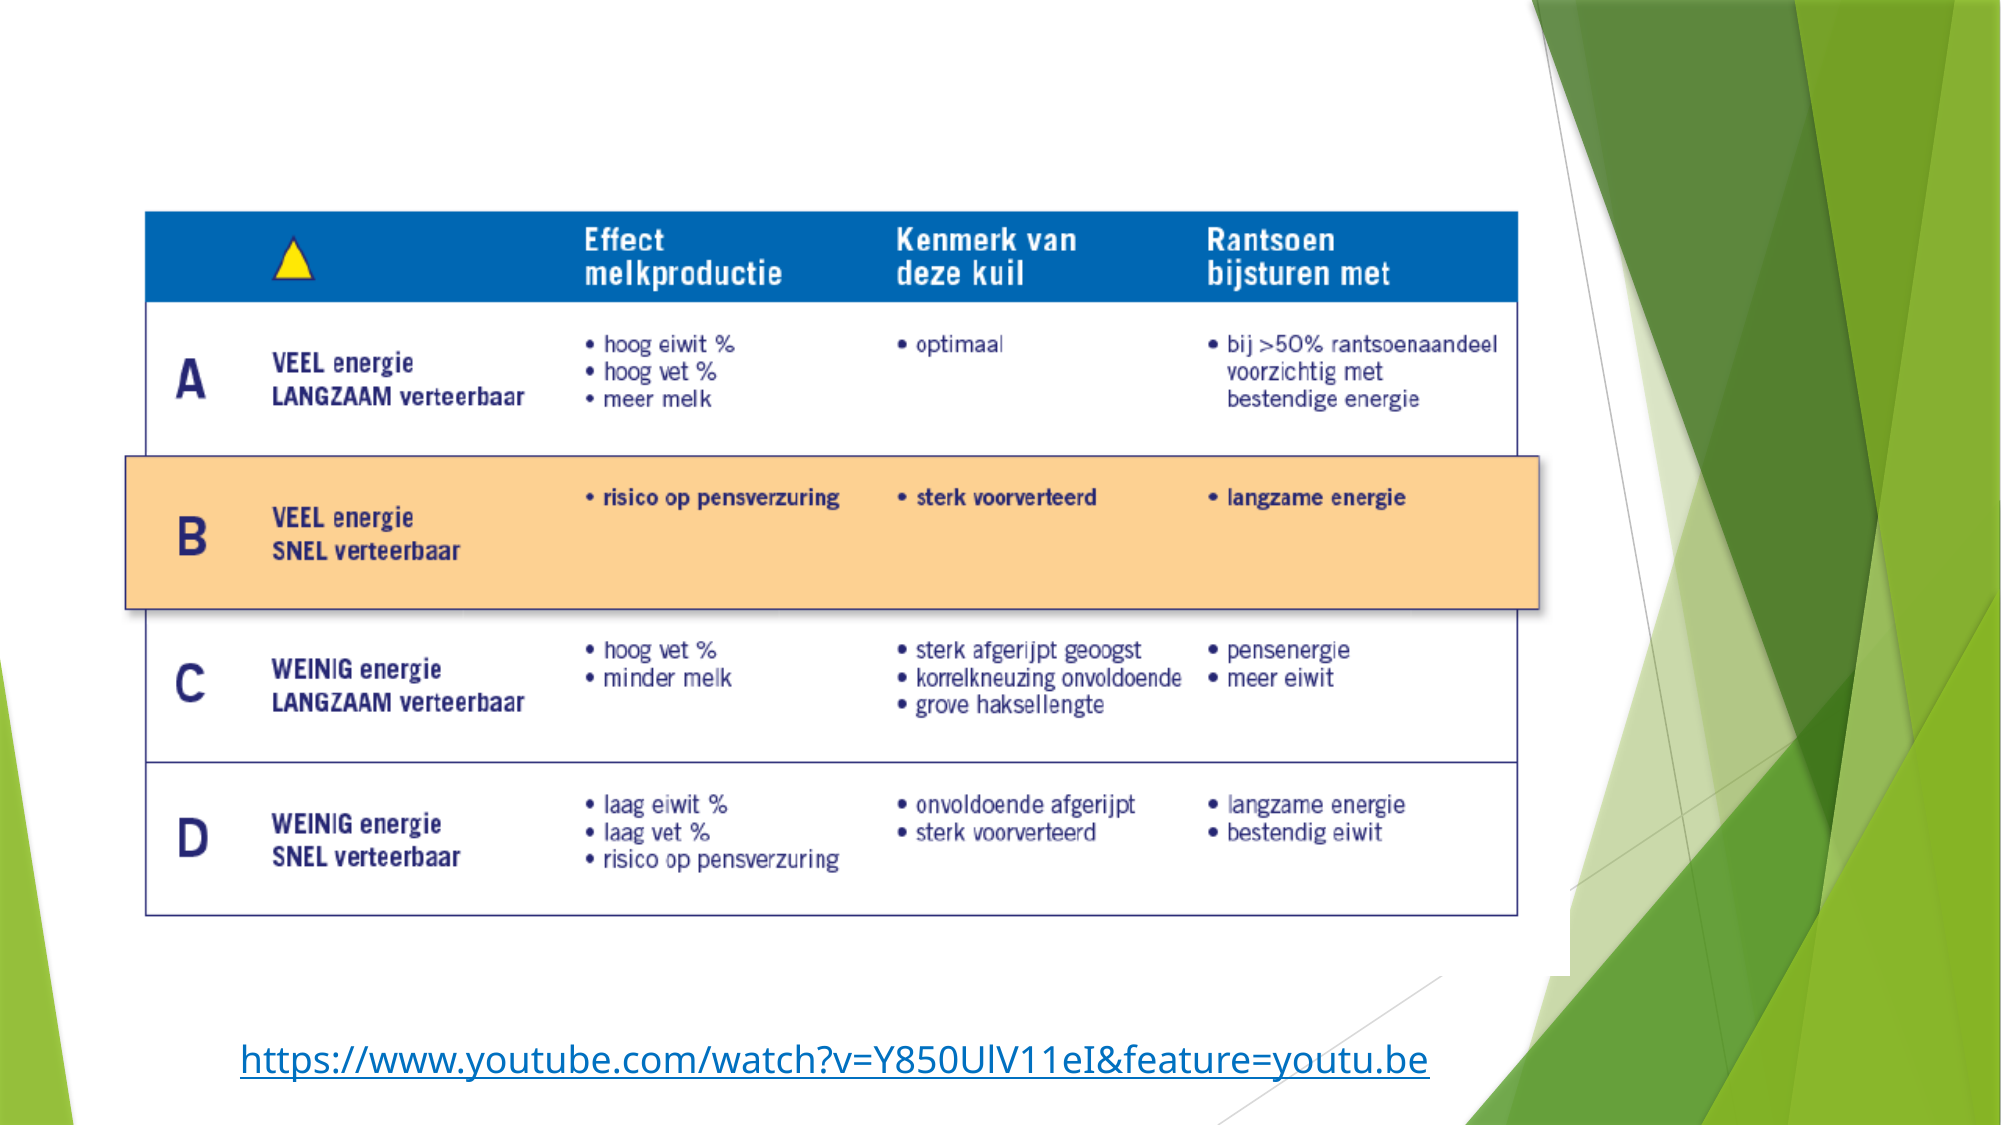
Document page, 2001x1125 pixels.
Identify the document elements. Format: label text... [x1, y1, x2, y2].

picture [88, 192, 1570, 977]
text_box https://www.youtube.com/watch?v=Y850UlV11eI&feature=youtu.be [224, 1028, 1553, 1125]
